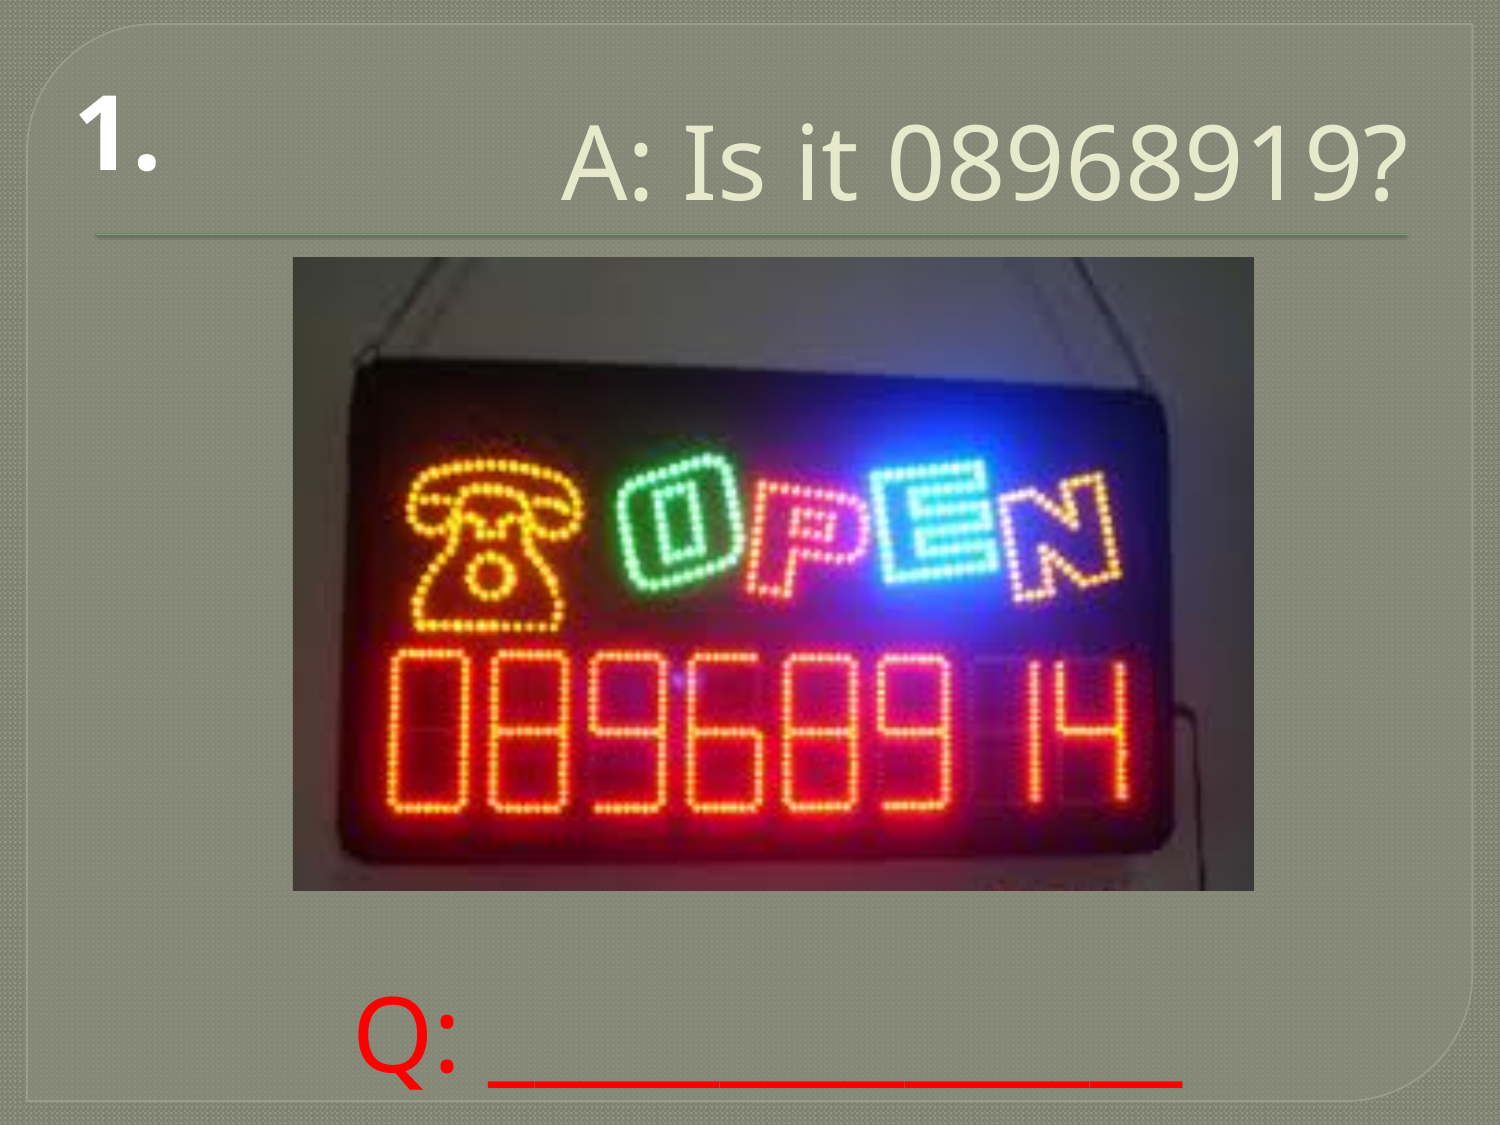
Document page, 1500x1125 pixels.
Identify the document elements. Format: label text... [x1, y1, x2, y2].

picture [292, 257, 1255, 891]
title A: Is it 08968919? [75, 41, 1425, 230]
text_box 1. [58, 58, 223, 199]
text_box Q: _______________ [117, 937, 1418, 1125]
